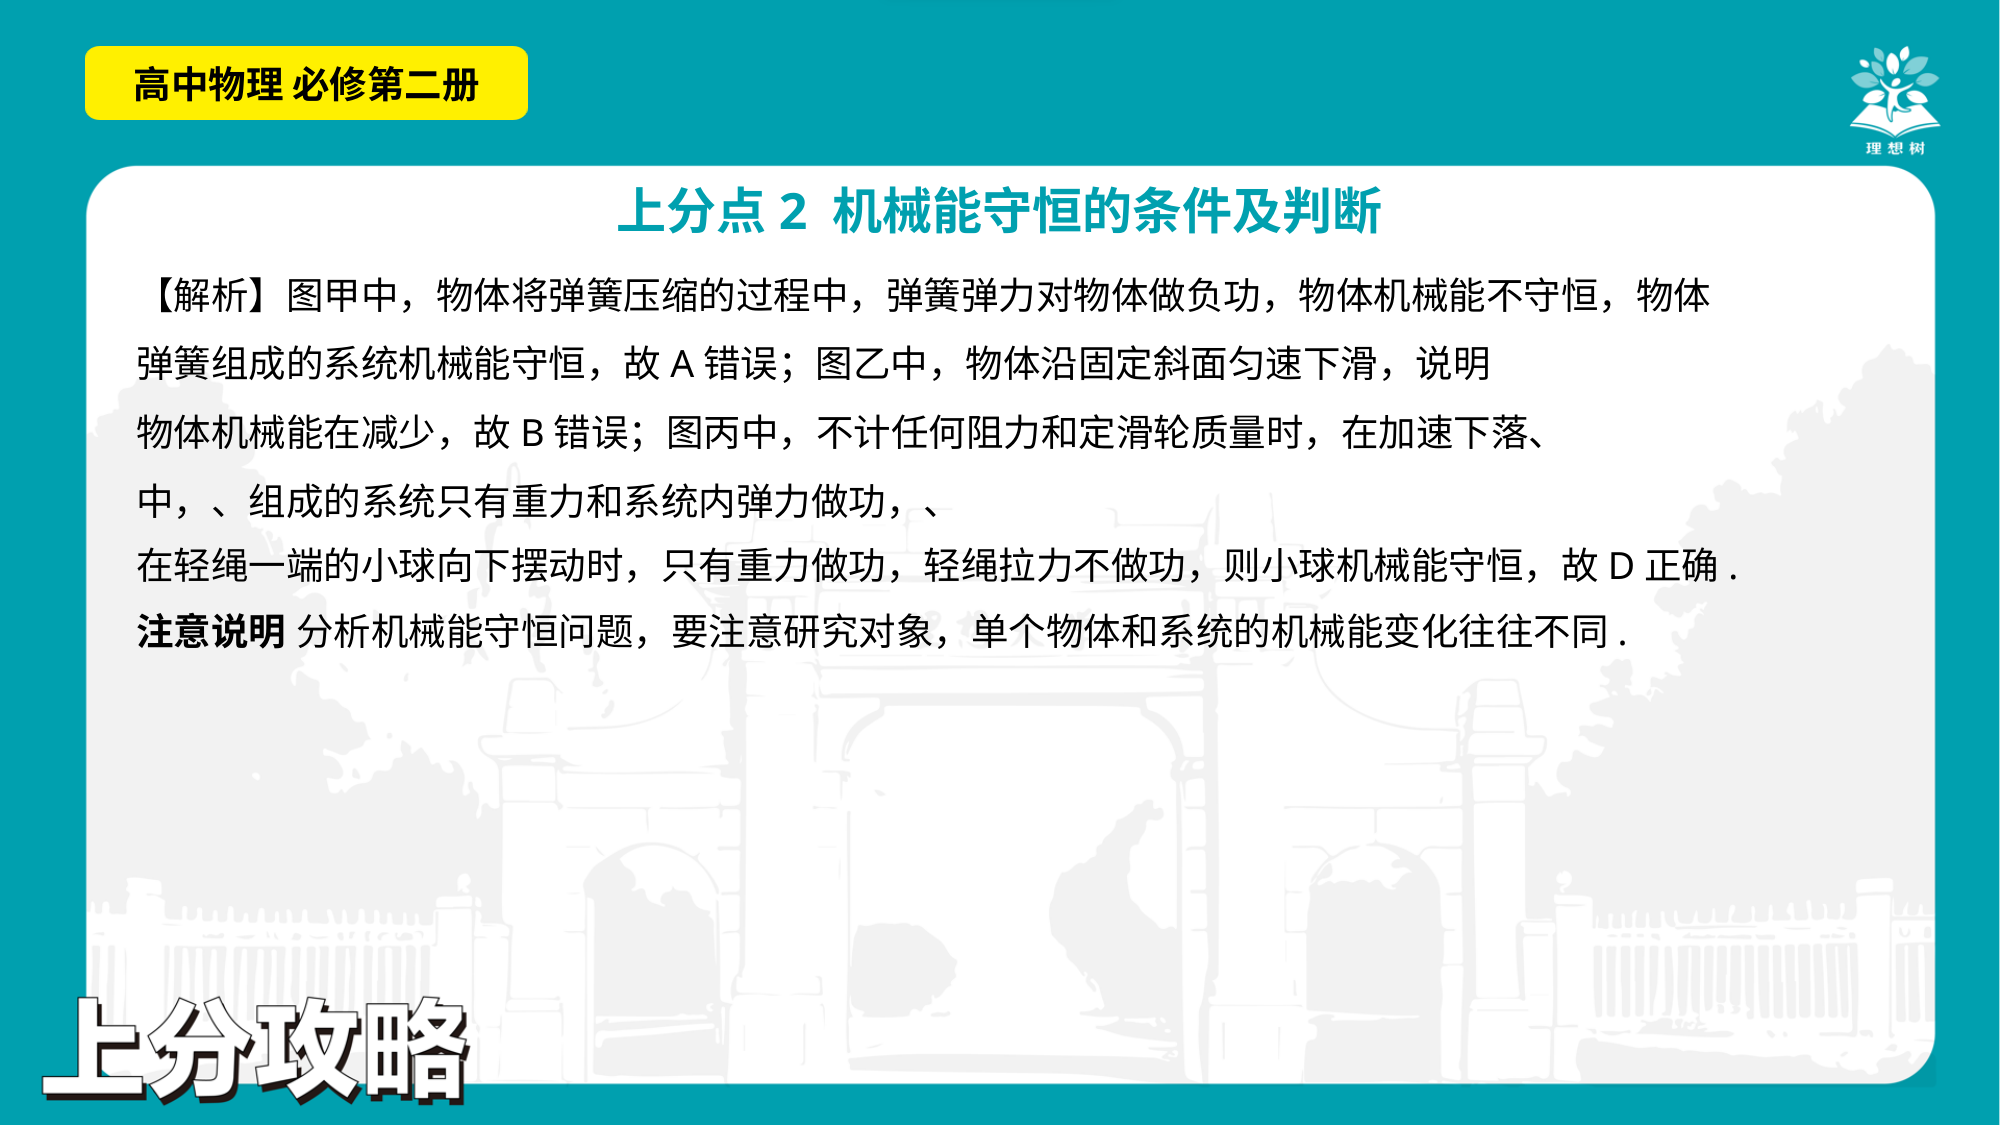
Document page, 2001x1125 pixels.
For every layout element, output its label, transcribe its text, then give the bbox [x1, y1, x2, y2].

picture [0, 0, 2000, 1125]
text_box 注意说明 分析机械能守恒问题，要注意研究对象，单个物体和系统的机械能变化往往不同. [136, 586, 1865, 646]
